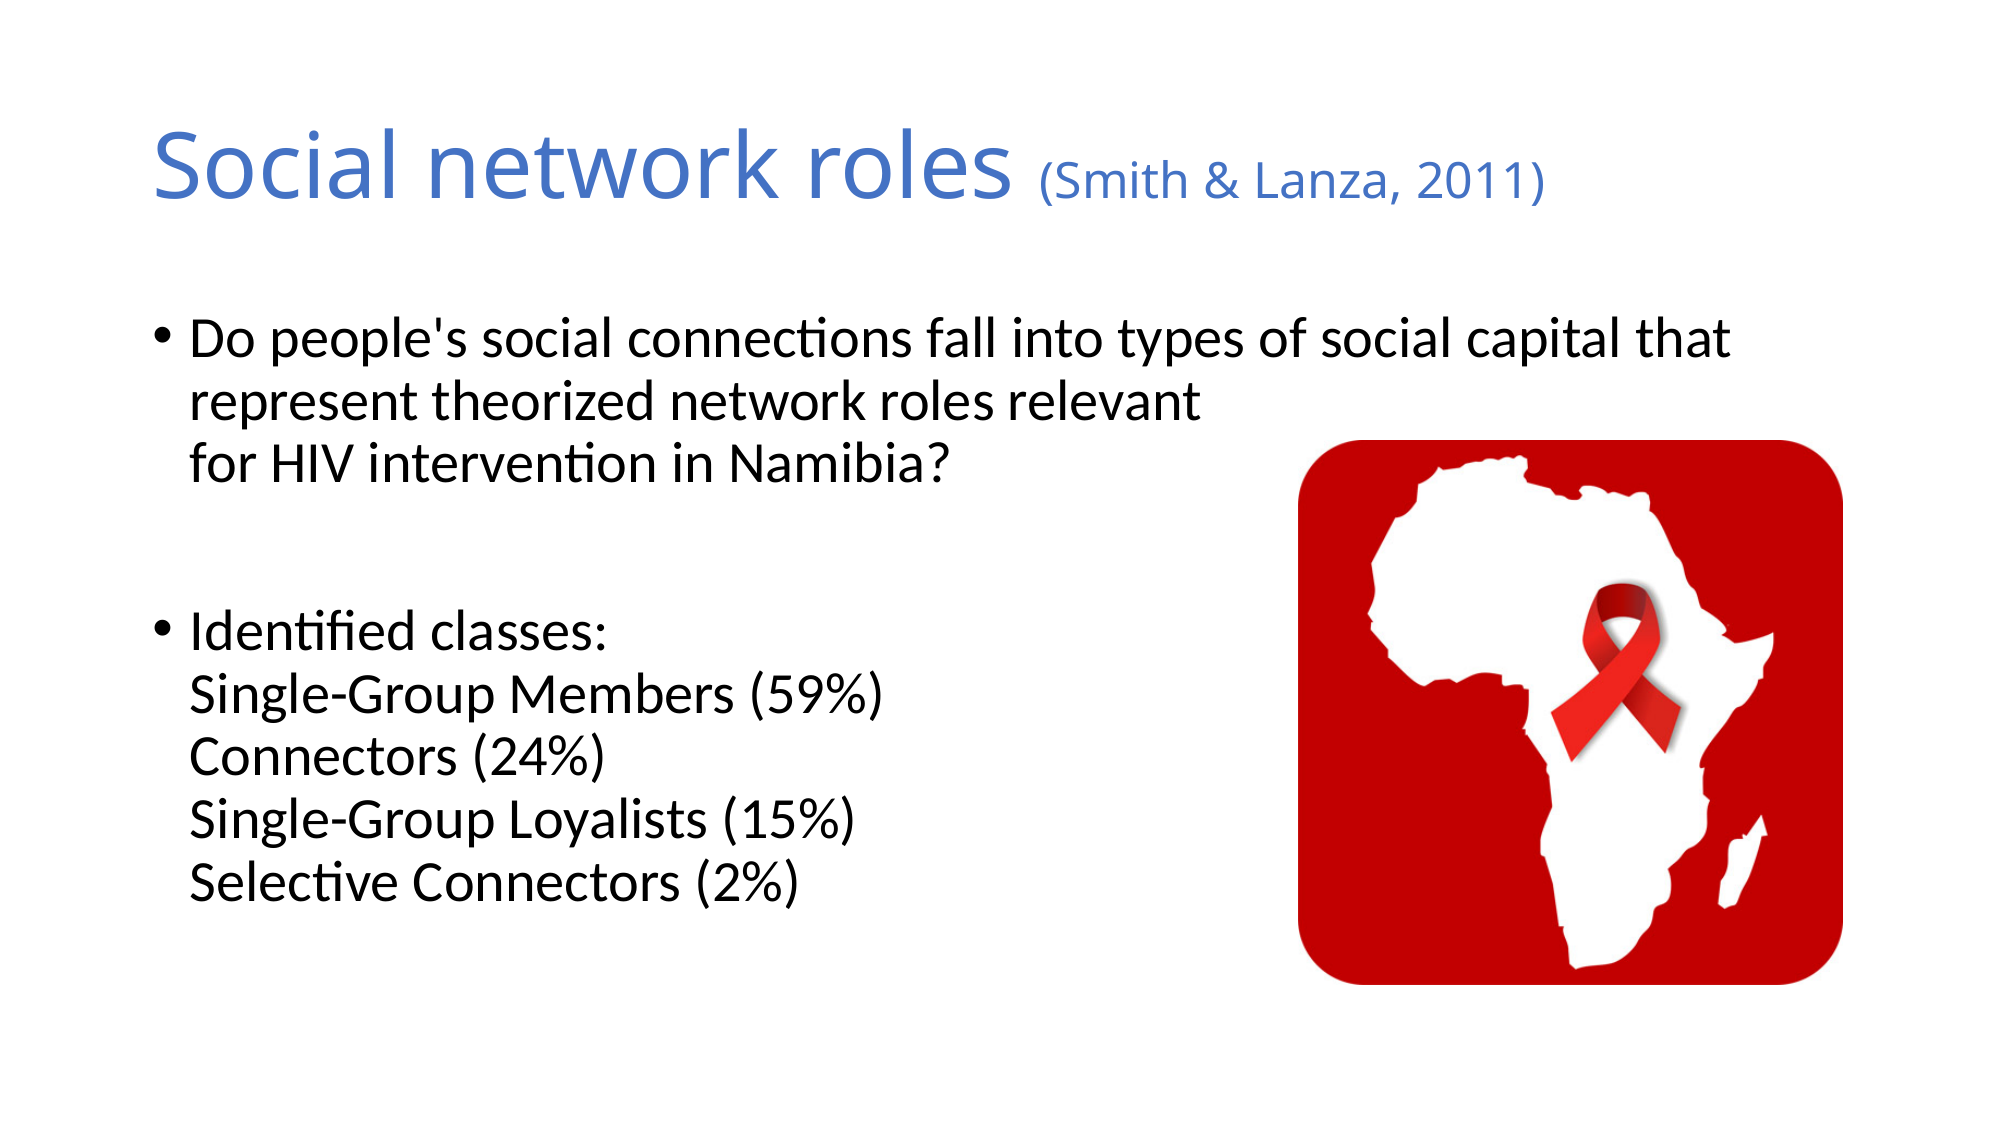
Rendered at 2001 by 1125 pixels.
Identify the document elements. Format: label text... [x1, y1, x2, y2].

title Social network roles (Smith & Lanza, 2011) [137, 59, 1863, 278]
list Do people's social connections fall into types of social capital that represent theorized network roles relevant for HIV intervention in Namibia? Identified classes: Single-Group Members (59%) Connectors (24%) Single-Group Loyalists (15%) Selective Connectors (2%) [137, 299, 1863, 1014]
picture [1298, 440, 1843, 985]
